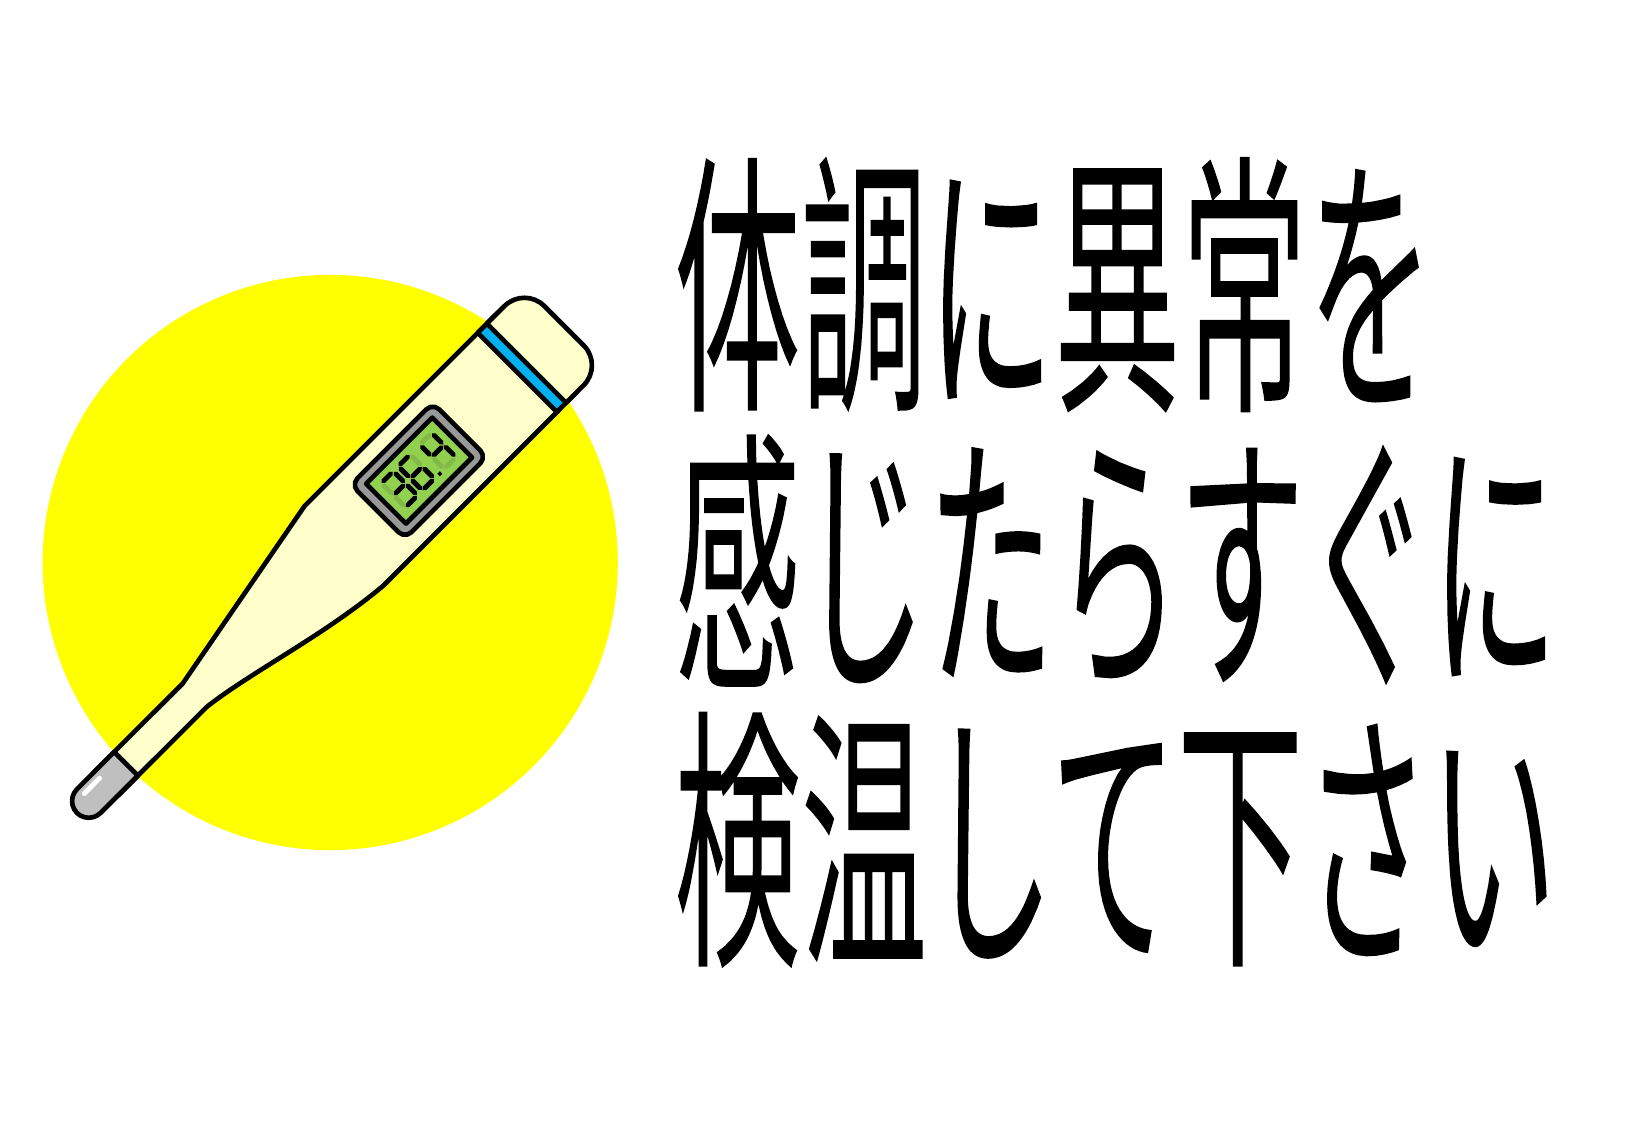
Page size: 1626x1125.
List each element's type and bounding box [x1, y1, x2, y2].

text_box [0, 513, 665, 626]
text_box [45, 272, 488, 511]
text_box [463, 402, 616, 511]
text_box [49, 634, 213, 751]
text_box [138, 634, 611, 853]
